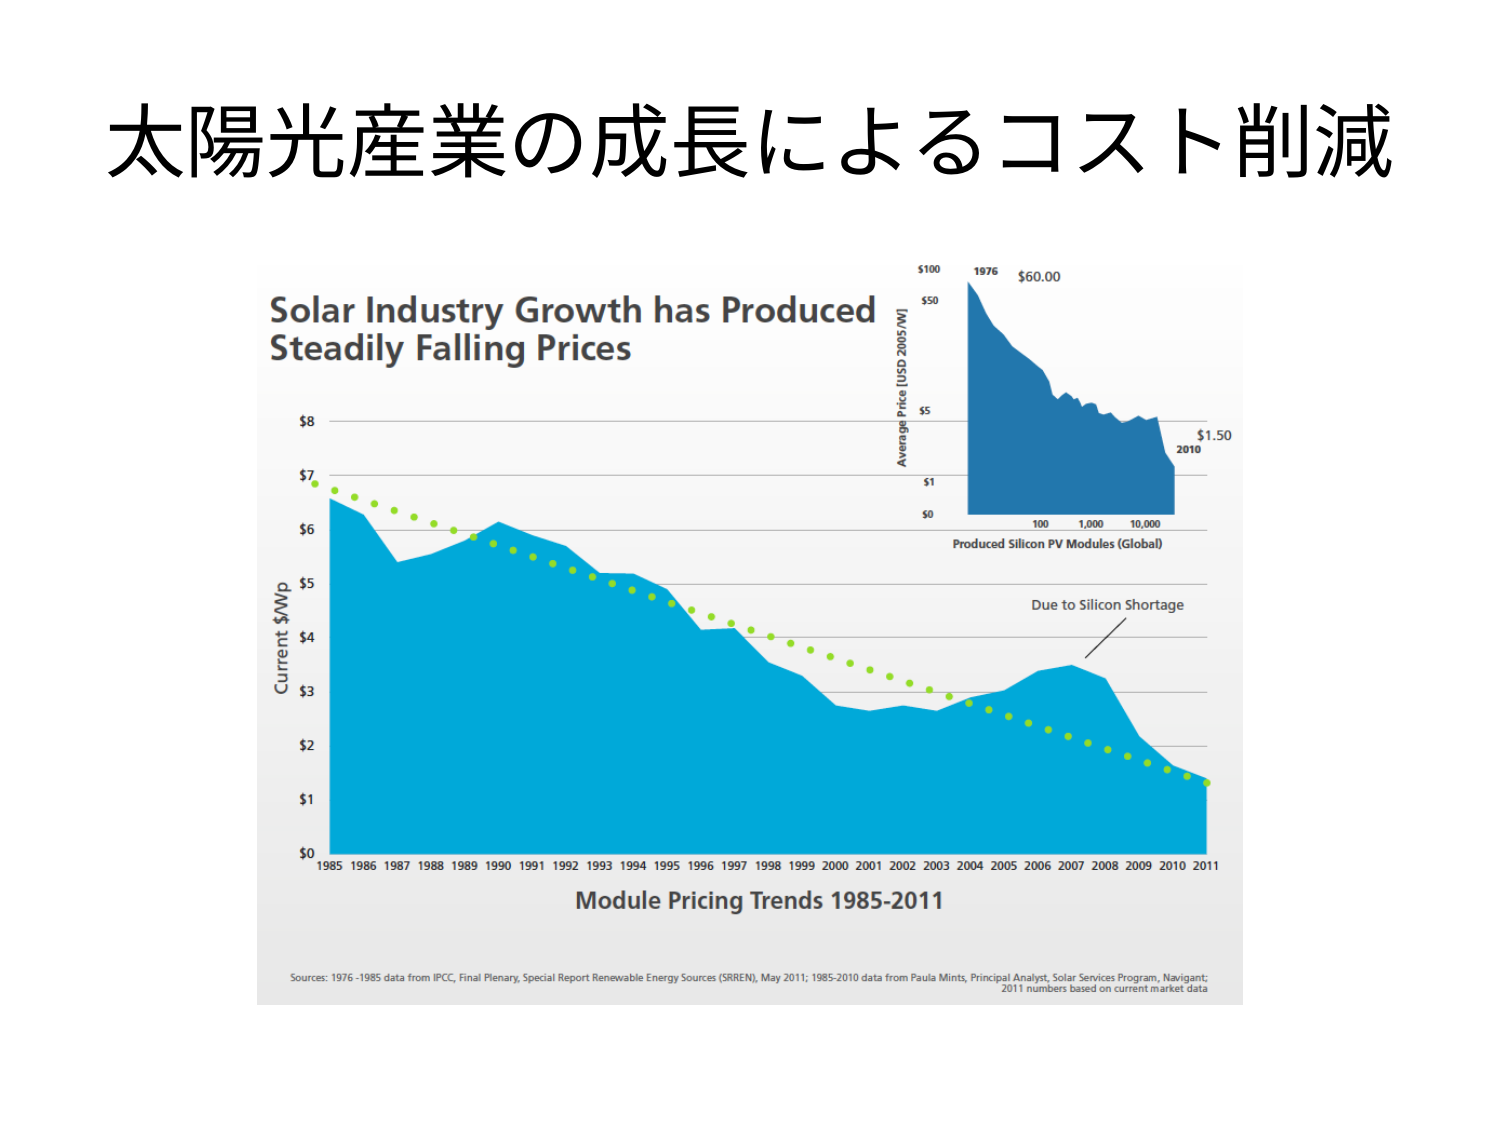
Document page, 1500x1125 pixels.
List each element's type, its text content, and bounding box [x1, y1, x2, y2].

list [74, 262, 1426, 1006]
title 太陽光産業の成長によるコスト削減 [75, 45, 1425, 233]
